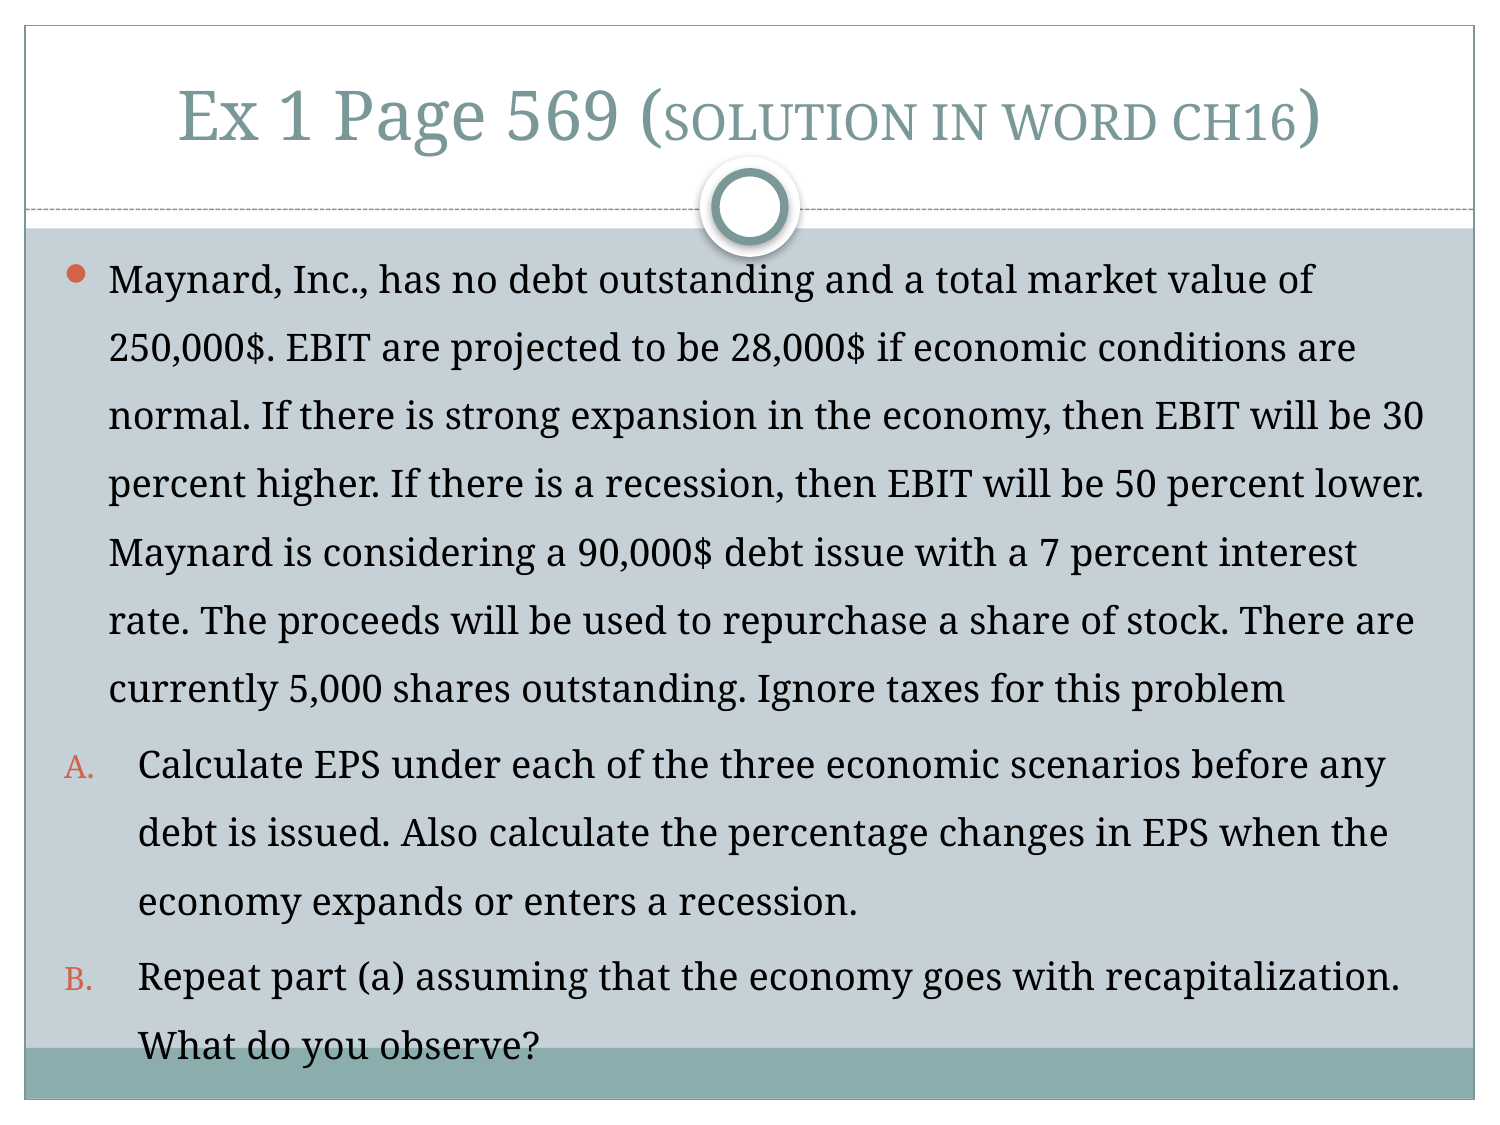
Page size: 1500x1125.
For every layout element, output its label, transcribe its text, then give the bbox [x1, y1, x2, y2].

list Maynard, Inc., has no debt outstanding and a total market value of 250,000$. EBIT are projected to be 28,000$ if economic conditions are normal. If there is strong expansion in the economy, then EBIT will be 30 percent higher. If there is a recession, then EBIT will be 50 percent lower. Maynard is considering a 90,000$ debt issue with a 7 percent interest rate. The proceeds will be used to repurchase a share of stock. There are currently 5,000 shares outstanding. Ignore taxes for this problem Calculate EPS under each of the three economic scenarios before any debt is issued. Also calculate the percentage changes in EPS when the economy expands or enters a recession. Repeat part (a) assuming that the economy goes with recapitalization. What do you observe? [49, 224, 1445, 1088]
title Ex 1 Page 569 (SOLUTION IN WORD CH16) [49, 37, 1450, 162]
